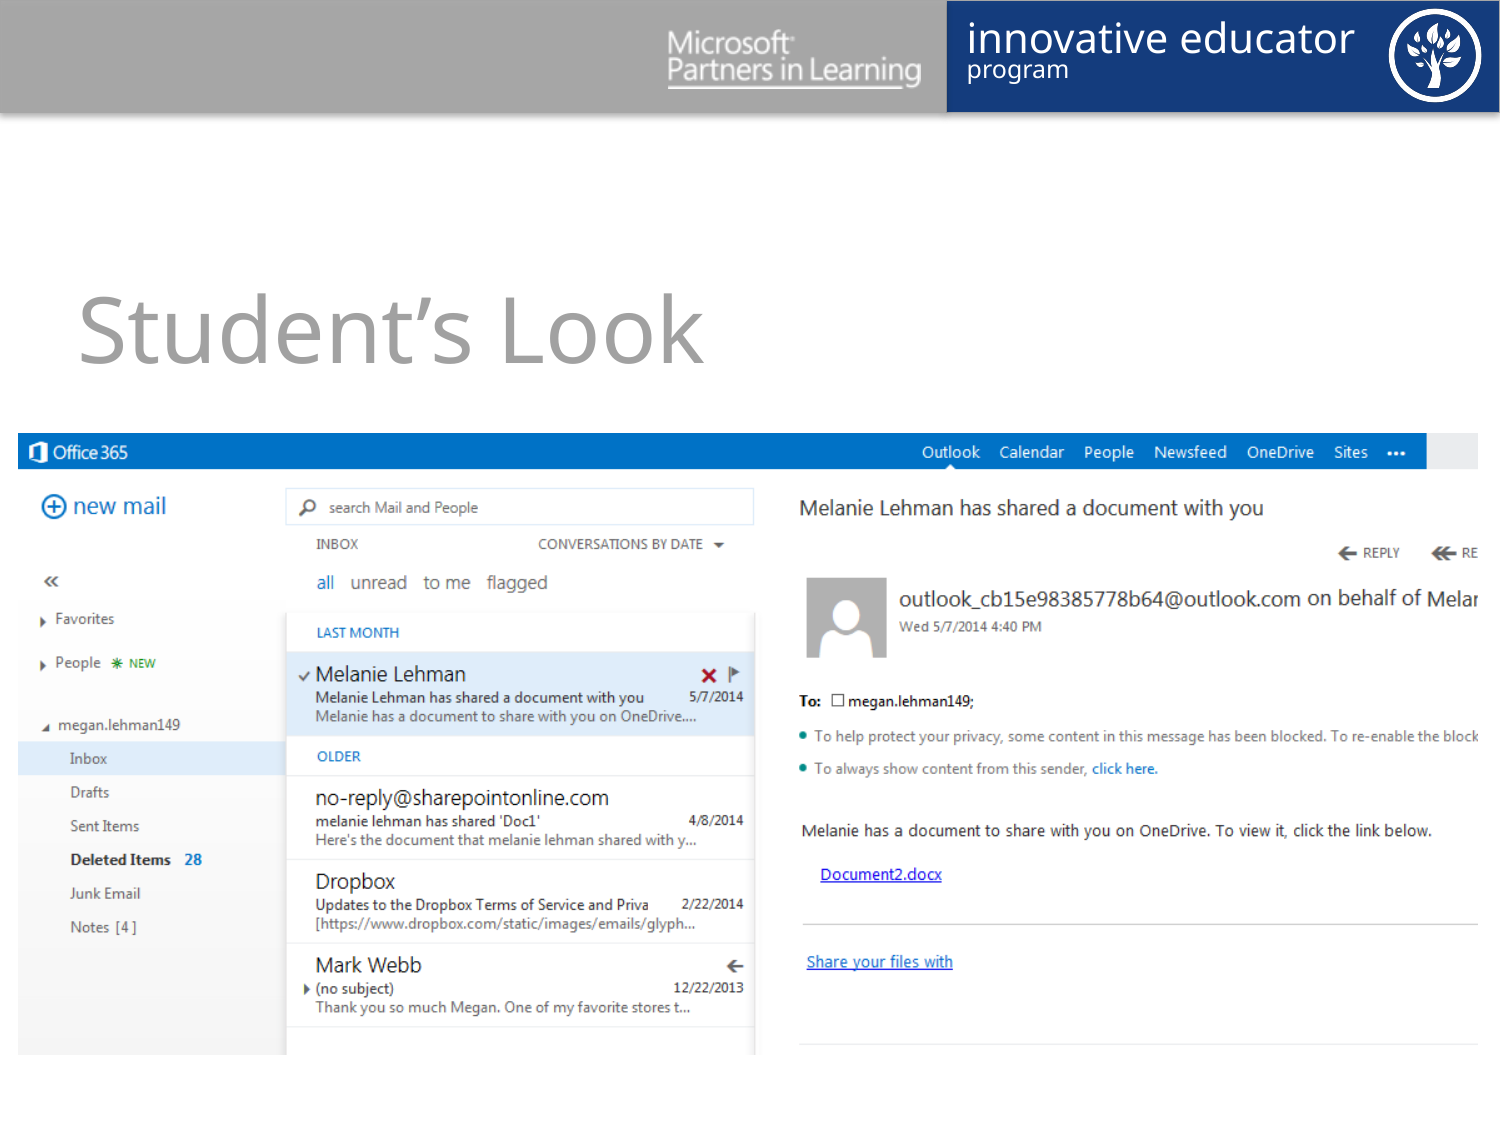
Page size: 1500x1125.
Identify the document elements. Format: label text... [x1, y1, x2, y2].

picture [668, 29, 921, 89]
picture [18, 432, 1478, 1056]
title Student’s Look [62, 264, 1413, 431]
picture [1388, 8, 1482, 103]
